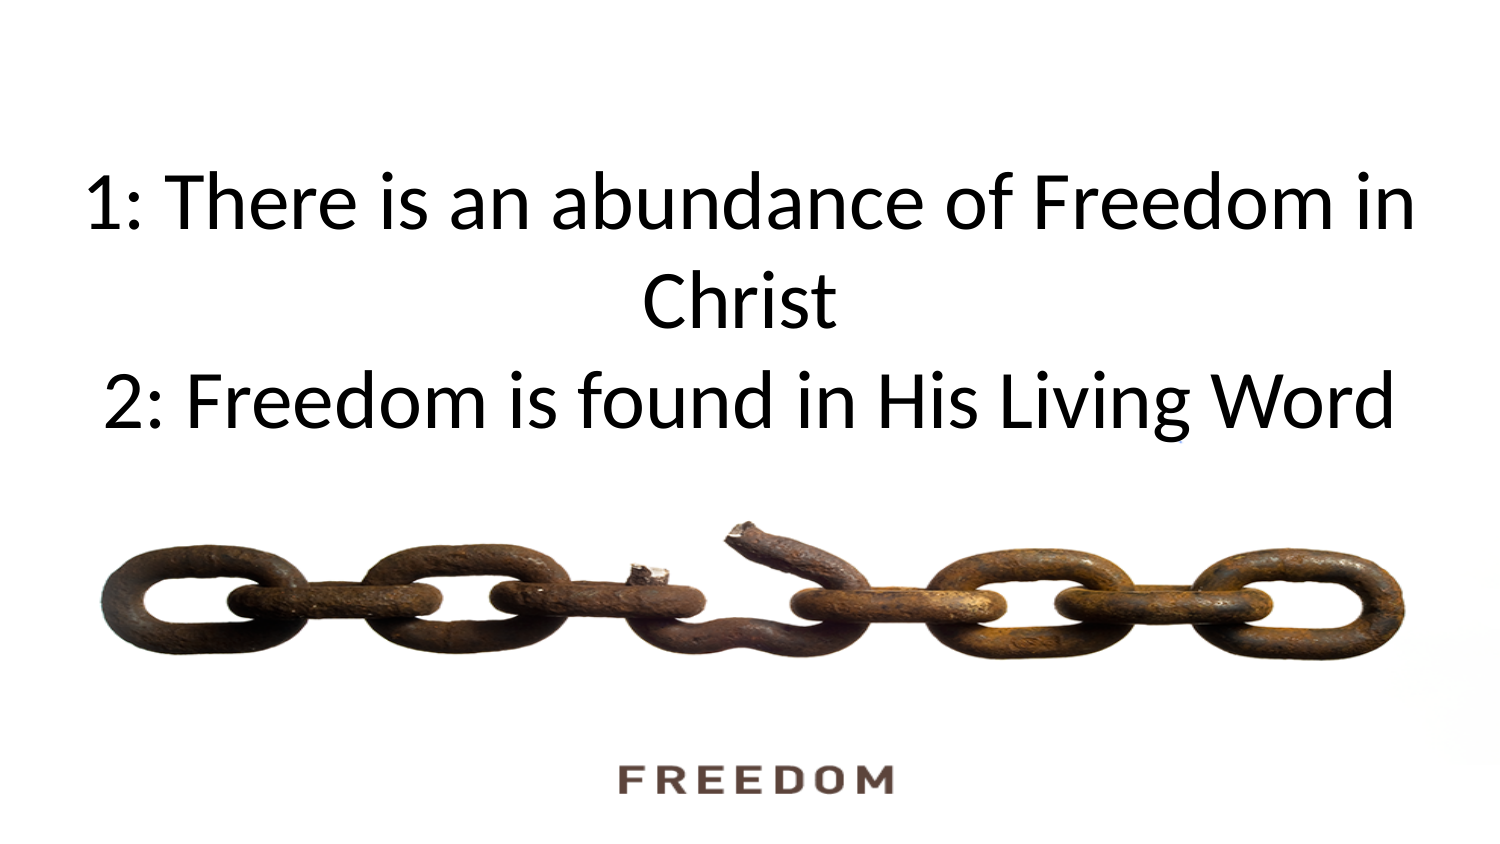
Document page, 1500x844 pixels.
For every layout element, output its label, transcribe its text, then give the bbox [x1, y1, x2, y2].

text_box 1: There is an abundance of Freedom in Christ 2: Freedom is found in His Living Word [64, 138, 1436, 434]
picture [0, 436, 1500, 844]
